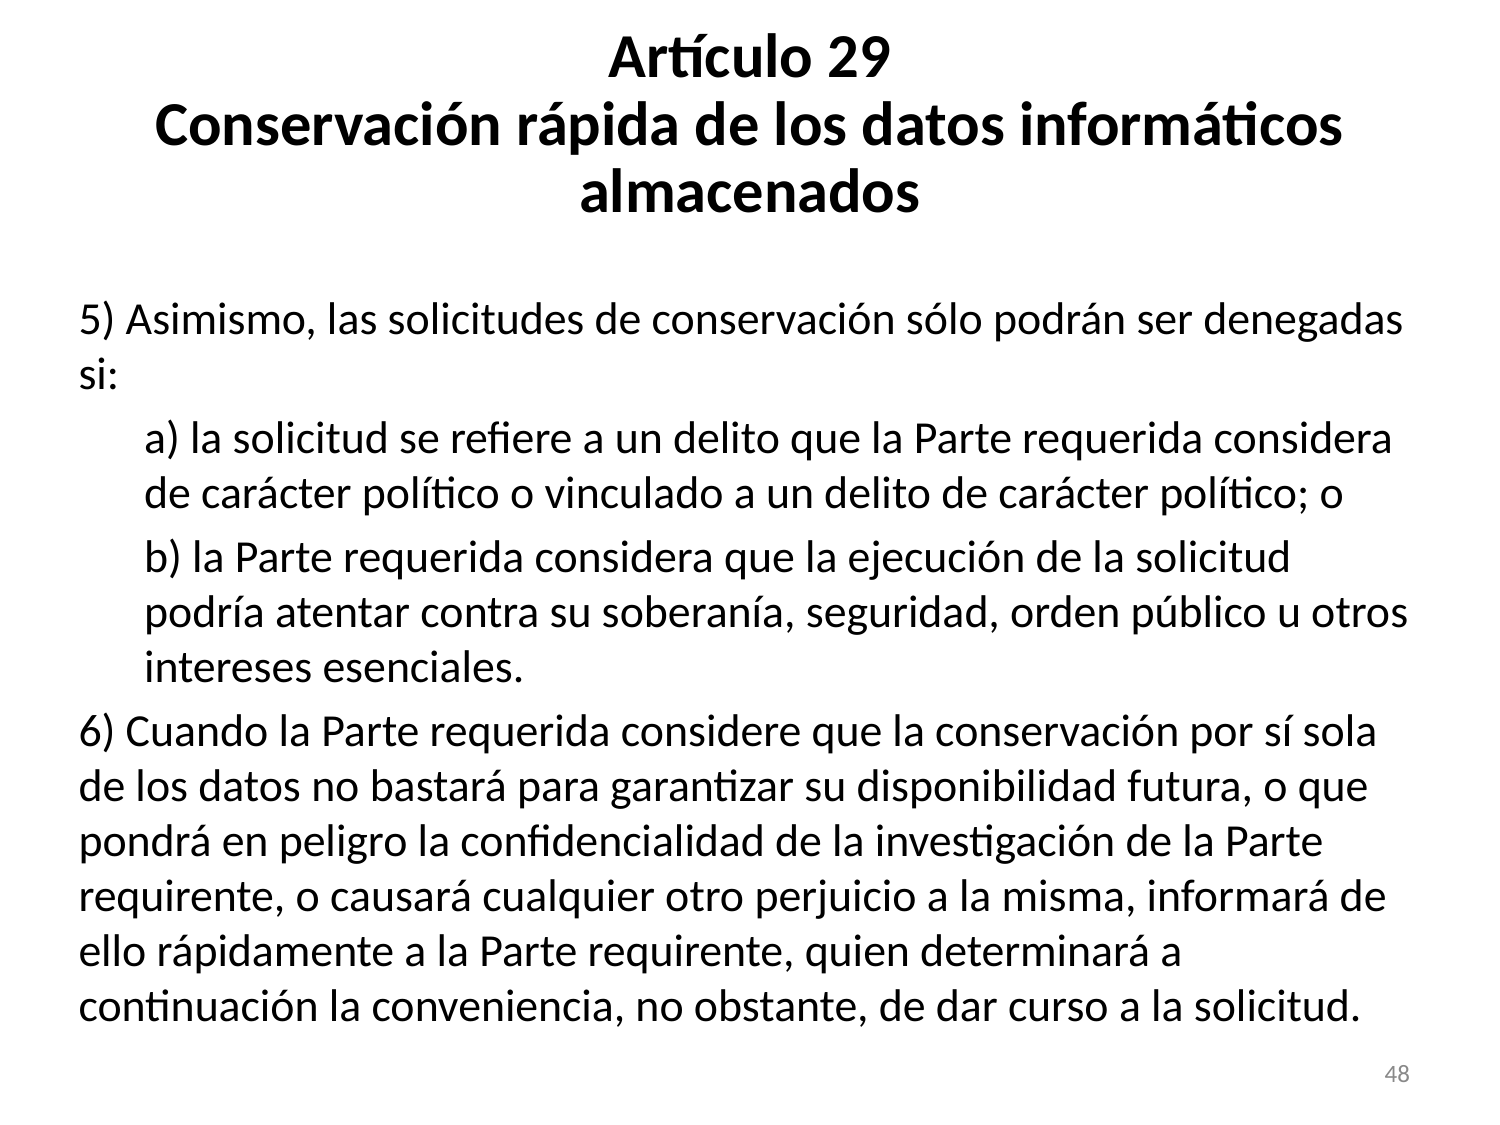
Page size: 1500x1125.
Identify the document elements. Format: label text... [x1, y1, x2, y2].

title Artículo 29 Conservación rápida de los datos informáticos almacenados [75, 45, 1425, 206]
slide_number 48 [1074, 1042, 1425, 1103]
list 5) Asimismo, las solicitudes de conservación sólo podrán ser denegadas si: a) la solicitud se refiere a un delito que la Parte requerida considera de carácter político o vinculado a un delito de carácter político; o b) la Parte requerida considera que la ejecución de la solicitud podría atentar contra su soberanía, seguridad, orden público u otros intereses esenciales. 6) Cuando la Parte requerida considere que la conservación por sí sola de los datos no bastará para garantizar su disponibilidad futura, o que pondrá en peligro la confidencialidad de la investigación de la Parte requirente, o causará cualquier otro perjuicio a la misma, informará de ello rápidamente a la Parte requirente, quien determinará a continuación la conveniencia, no obstante, de dar curso a la solicitud. [63, 281, 1425, 1043]
